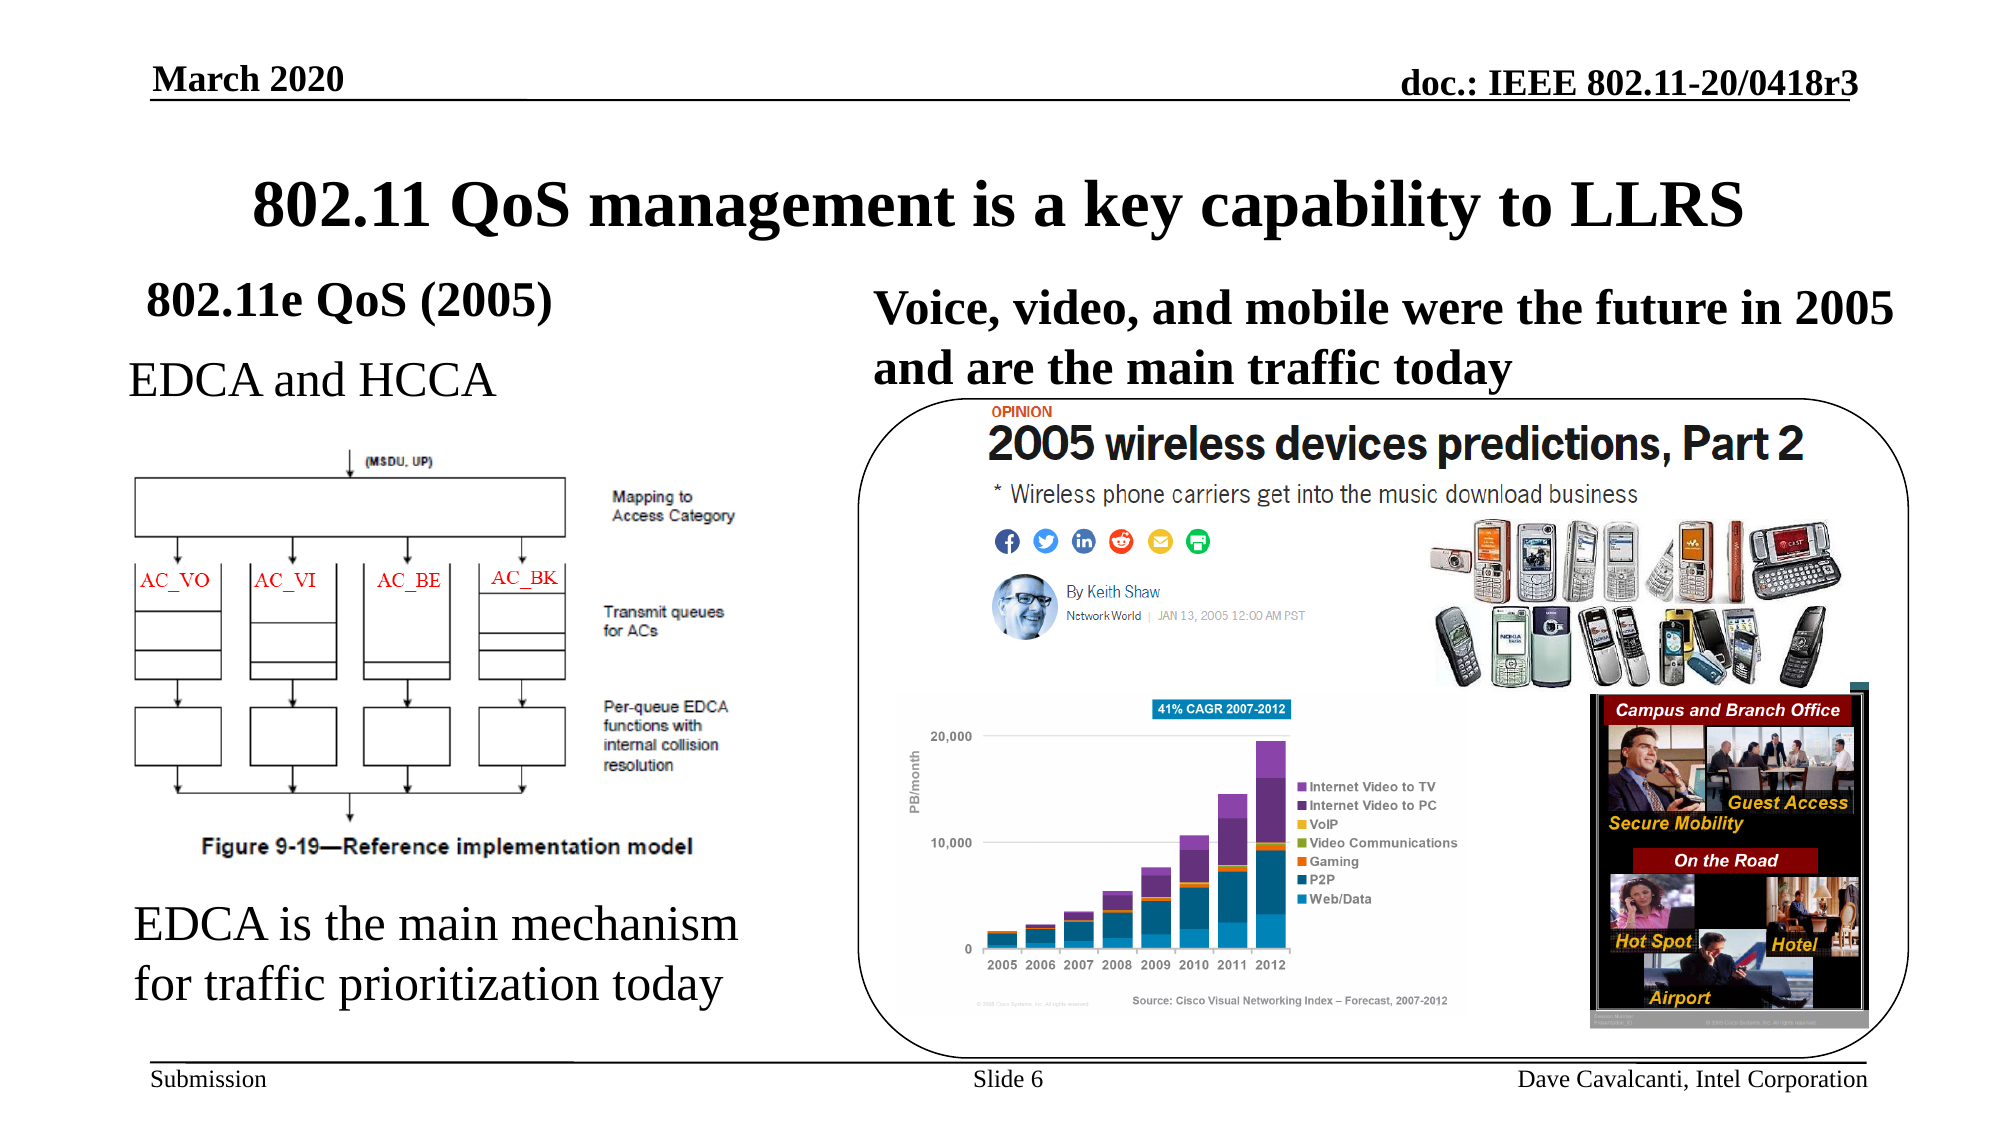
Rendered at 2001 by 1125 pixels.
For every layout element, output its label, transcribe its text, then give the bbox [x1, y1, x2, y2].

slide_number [152, 54, 563, 100]
picture [82, 433, 811, 877]
footer Dave Cavalcanti, Intel Corporation [1171, 1061, 1869, 1093]
text_box [858, 401, 1854, 1058]
text_box EDCA is the main mechanism for traffic prioritization today [43, 883, 796, 1019]
text_box Voice, video, and mobile were the future in 2005 and are the main traffic today [858, 266, 1963, 402]
slide_number Slide 6 [950, 1061, 1067, 1123]
title 802.11 QoS management is a key capability to LLRS [149, 112, 1850, 288]
text_box EDCA and HCCA [38, 339, 766, 415]
picture [896, 398, 1869, 1034]
text_box 802.11e QoS (2005) [131, 259, 796, 335]
text_box [1833, 404, 1909, 1028]
